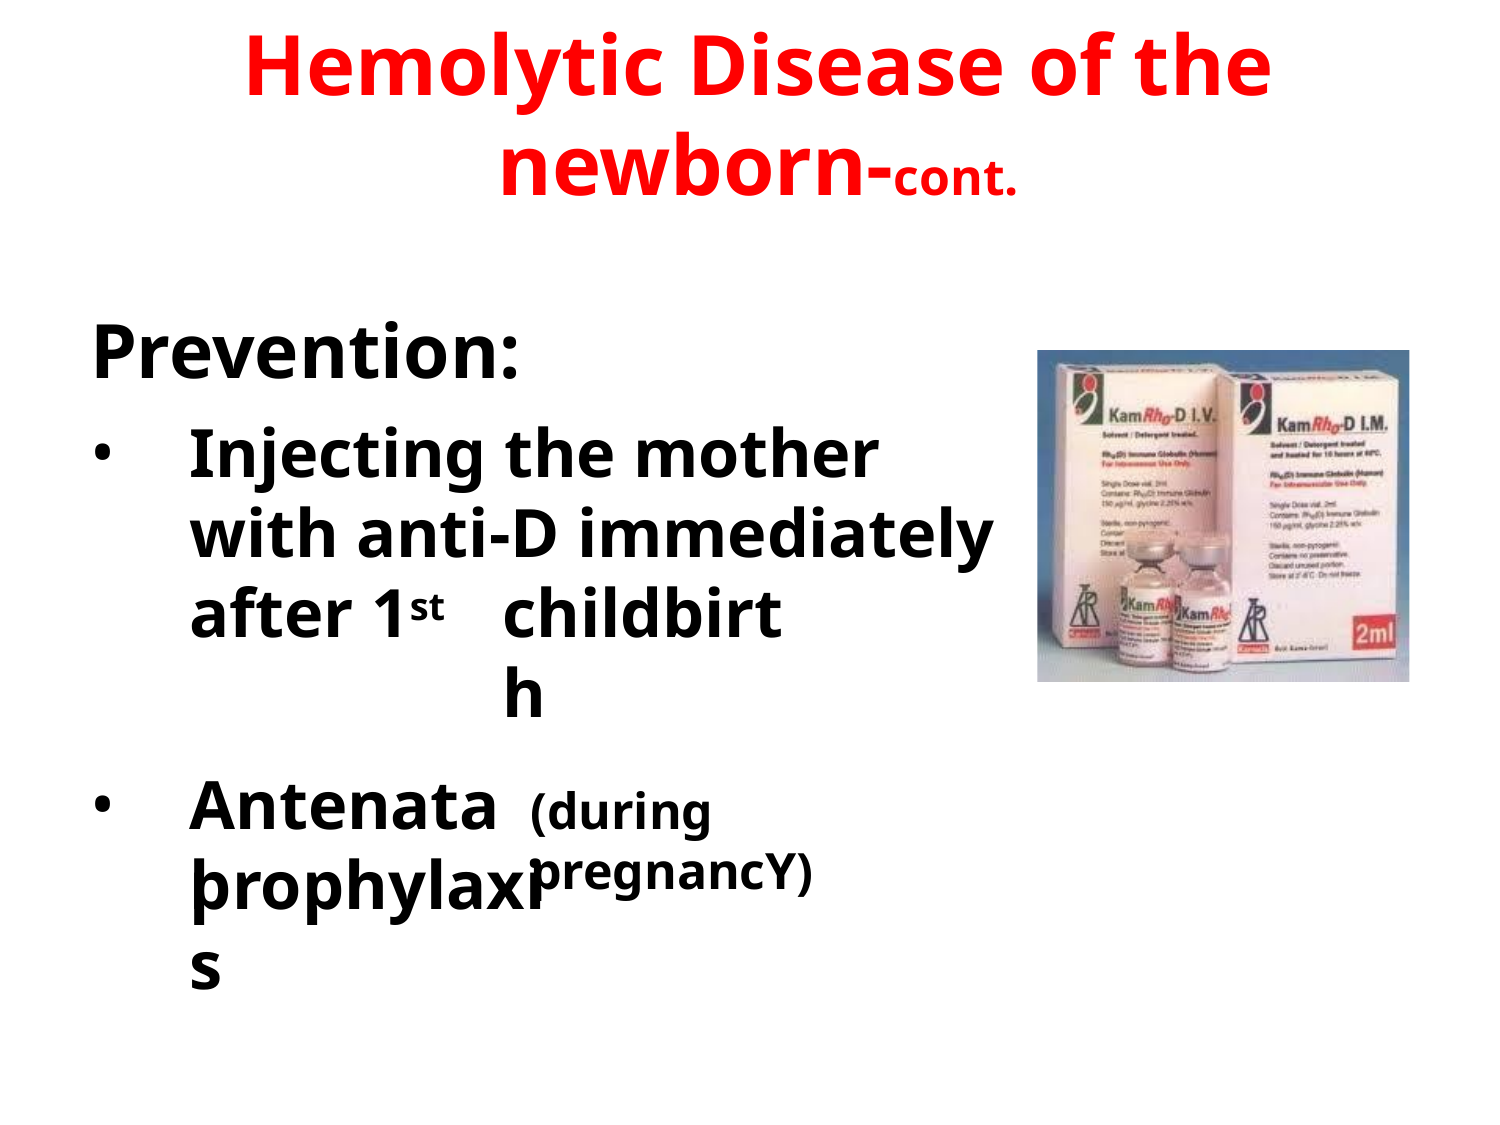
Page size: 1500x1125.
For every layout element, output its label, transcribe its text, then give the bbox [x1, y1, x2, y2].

title Hemolytic Disease of the newborn-cont. [242, 11, 1275, 200]
text_box childbirth [500, 570, 813, 731]
text_box Antenatal [87, 762, 503, 923]
text_box [1037, 350, 1410, 682]
text_box prophylaxis [187, 842, 552, 1003]
text_box (during pregnancY) [528, 779, 980, 900]
list Prevention: Injecting the mother with anti-D immediately [88, 200, 1412, 942]
text_box after 1st [187, 570, 476, 651]
